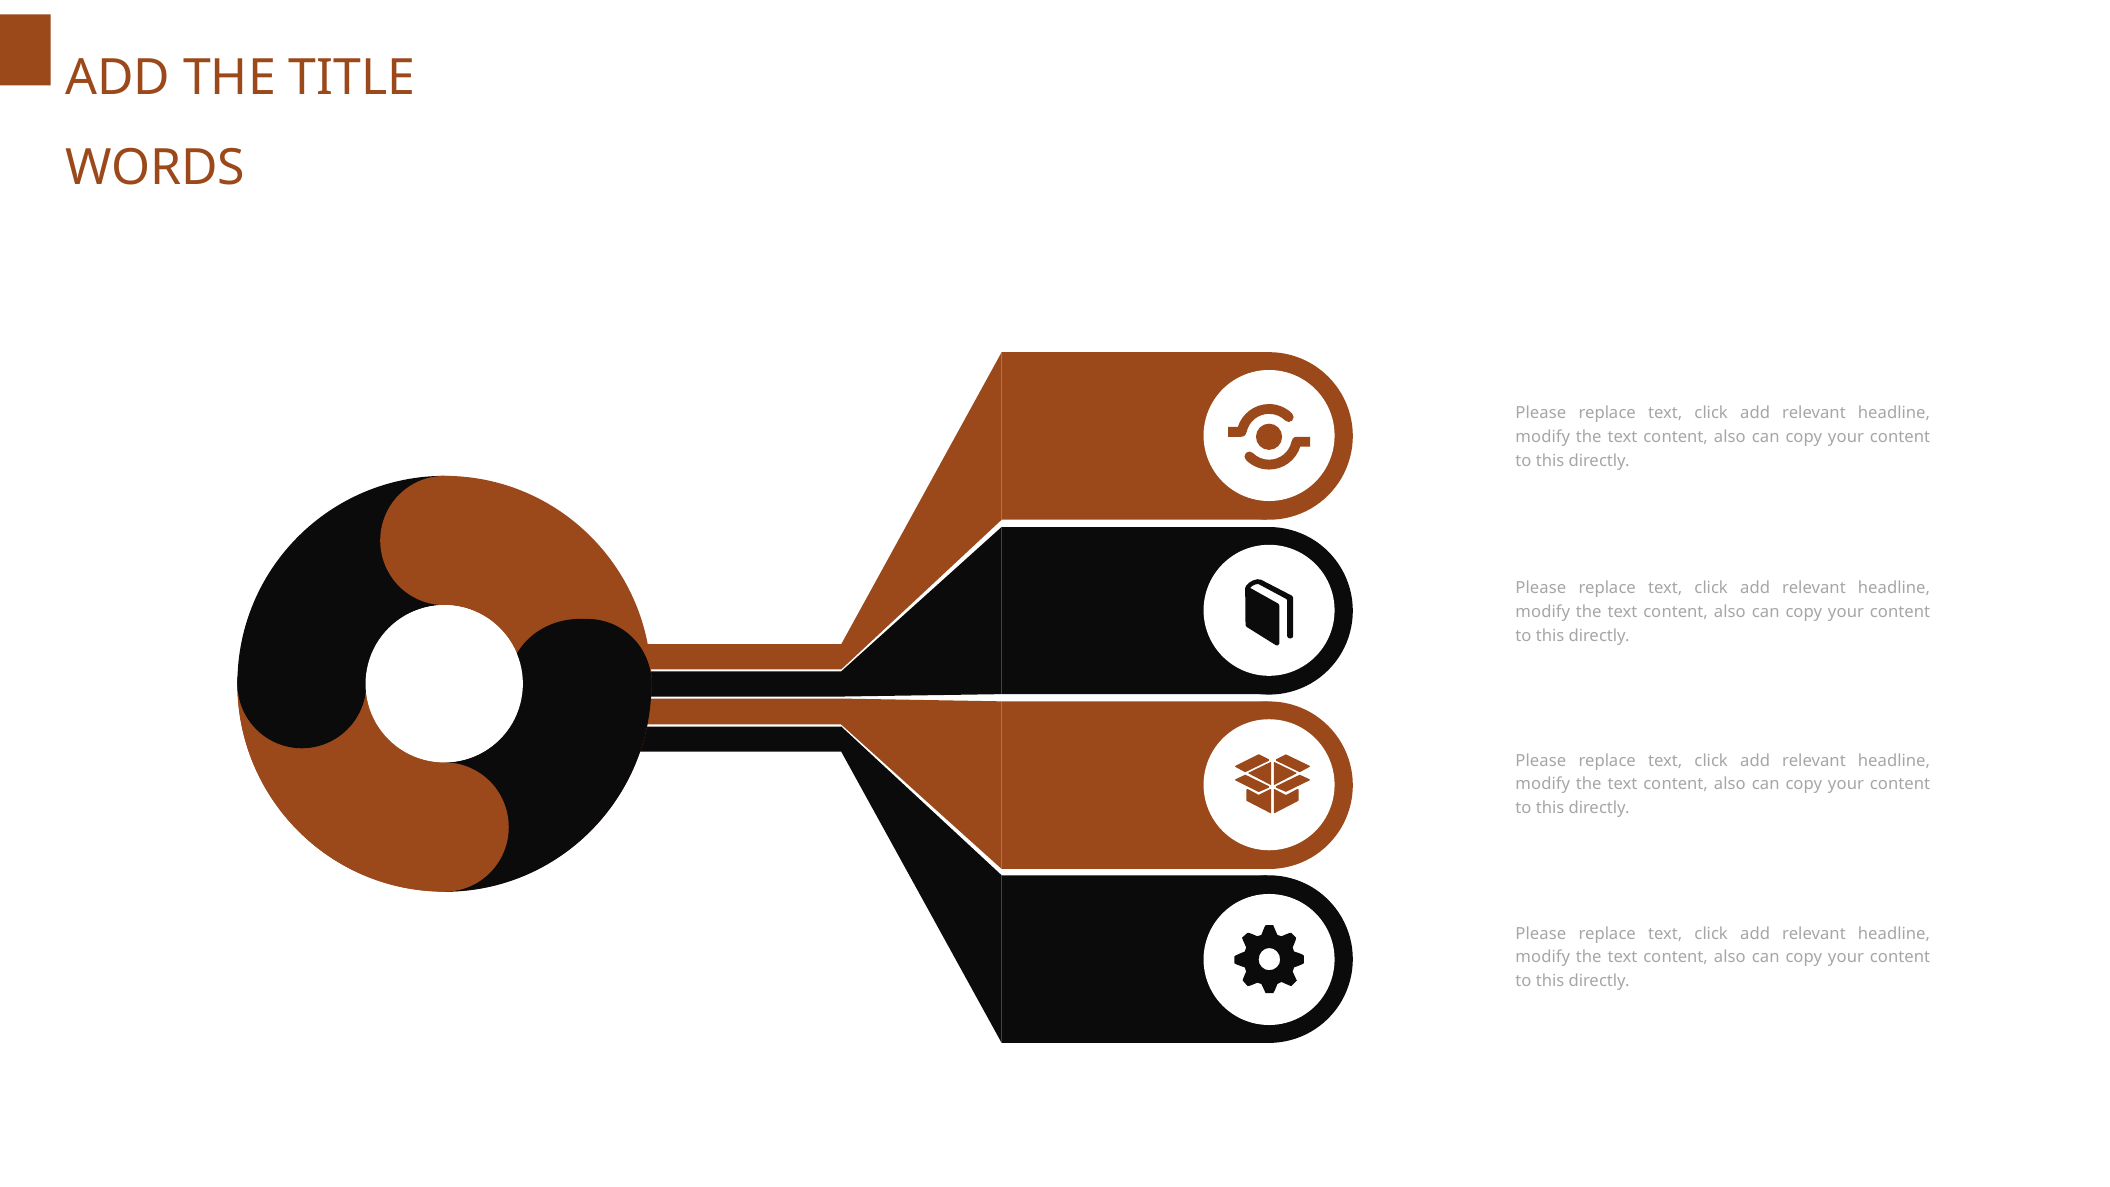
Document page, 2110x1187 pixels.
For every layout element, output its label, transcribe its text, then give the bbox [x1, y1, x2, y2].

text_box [639, 352, 1353, 526]
list Please replace text, click add relevant headline, modify the text content, also can copy your content to this directly. [1515, 745, 1931, 918]
list Please replace text, click add relevant headline, modify the text content, also can copy your content to this directly. [1515, 572, 1931, 745]
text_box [237, 475, 652, 892]
text_box ADD THE TITLE WORDS [50, 7, 583, 202]
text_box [652, 526, 1353, 697]
list Please replace text, click add relevant headline, modify the text content, also can copy your content to this directly. [1515, 397, 1931, 572]
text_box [652, 698, 1353, 726]
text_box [639, 726, 1353, 1043]
list Please replace text, click add relevant headline, modify the text content, also can copy your content to this directly. [1515, 918, 1931, 1187]
